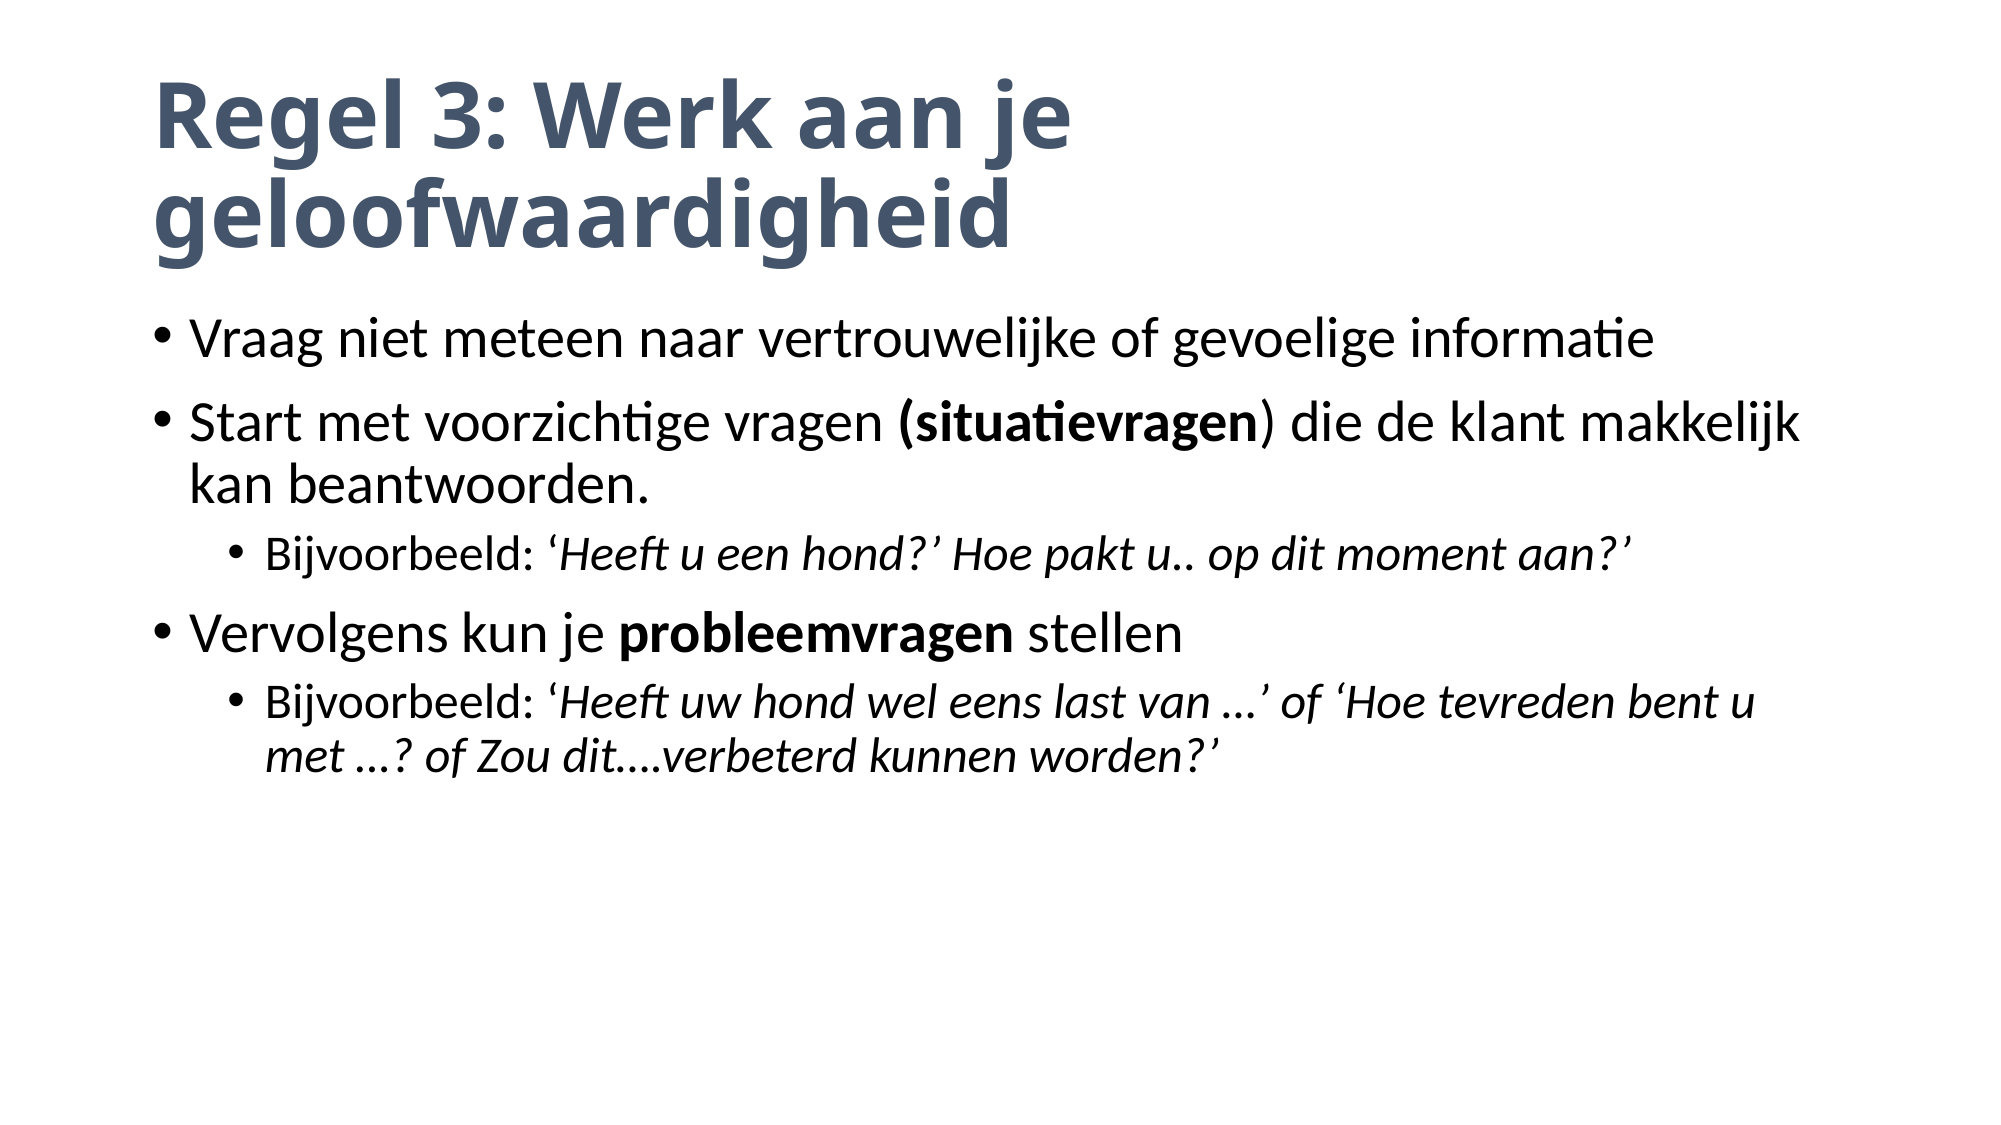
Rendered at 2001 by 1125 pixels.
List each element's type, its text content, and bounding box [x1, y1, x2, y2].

list Vraag niet meteen naar vertrouwelijke of gevoelige informatie Start met voorzichtige vragen (situatievragen) die de klant makkelijk kan beantwoorden. Bijvoorbeeld: ‘Heeft u een hond?’ Hoe pakt u.. op dit moment aan?’ Vervolgens kun je probleemvragen stellen Bijvoorbeeld: ‘Heeft uw hond wel eens last van …’ of ‘Hoe tevreden bent u met …? of Zou dit….verbeterd kunnen worden?’ [137, 299, 1863, 1014]
title Regel 3: Werk aan je geloofwaardigheid [137, 59, 1863, 278]
